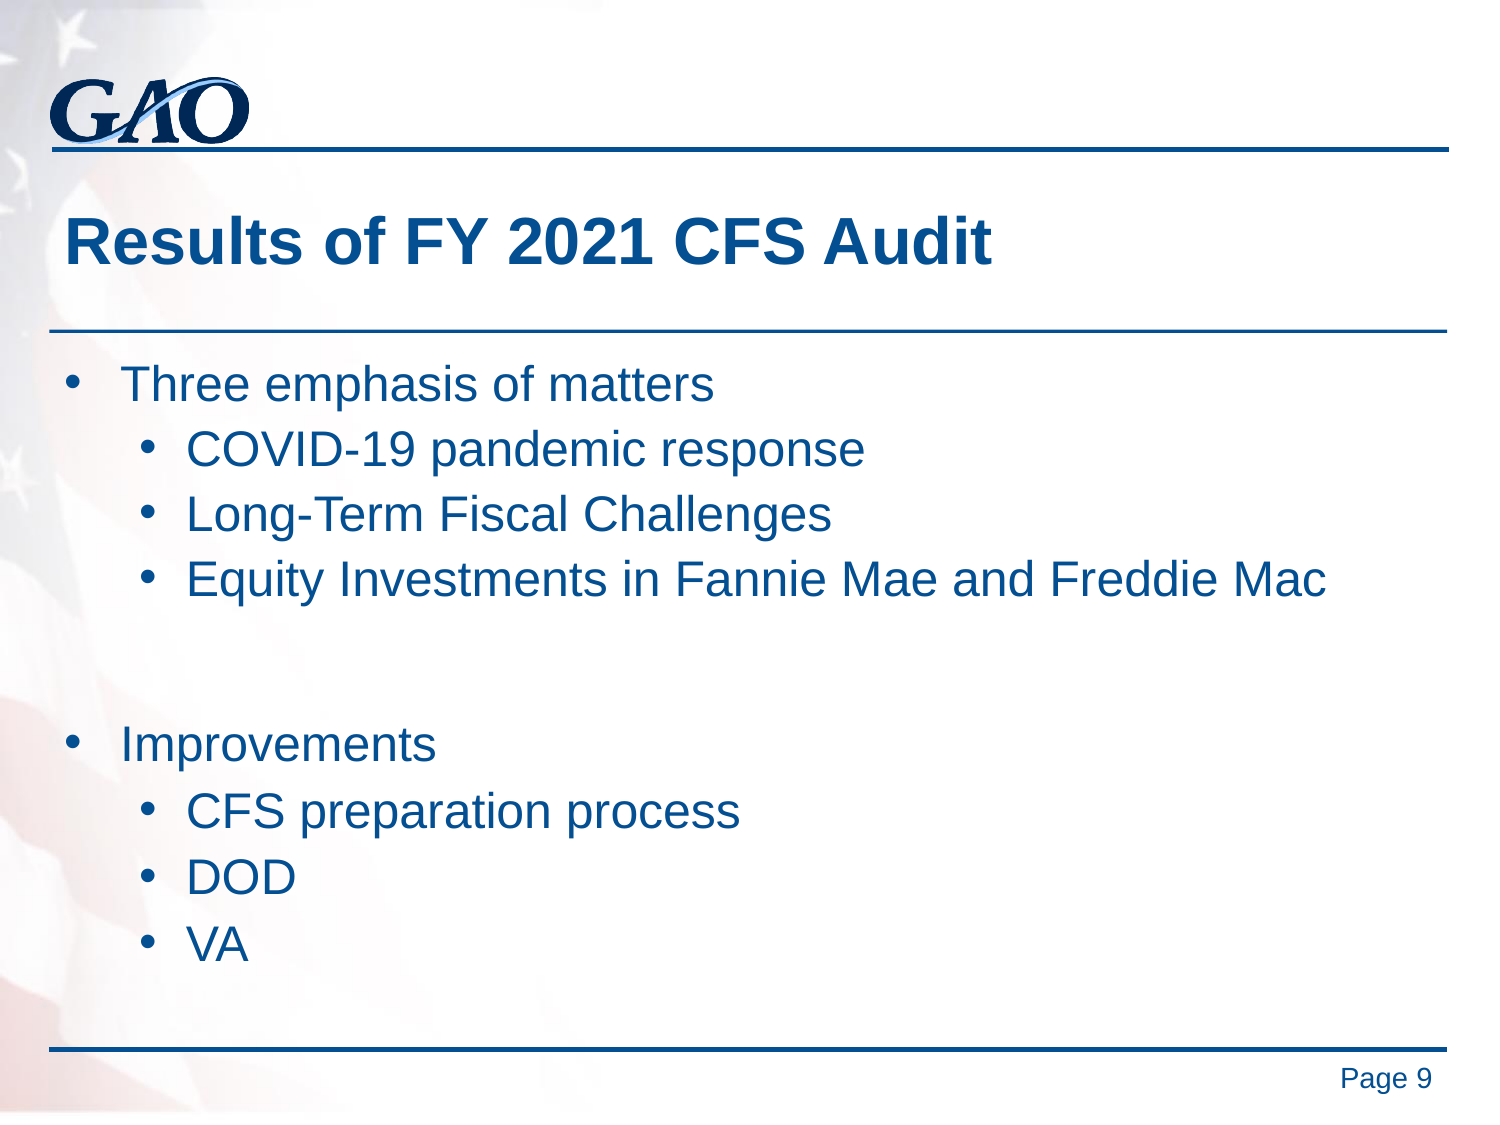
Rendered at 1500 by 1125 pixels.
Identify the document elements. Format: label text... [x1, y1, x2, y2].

title Results of FY 2021 CFS Audit [49, 162, 1447, 313]
list Three emphasis of matters COVID-19 pandemic response Long-Term Fiscal Challenges Equity Investments in Fannie Mae and Freddie Mac Improvements CFS preparation process DOD VA [49, 343, 1447, 1038]
slide_number Page 9 [1097, 1050, 1448, 1103]
picture [0, 0, 1500, 1125]
